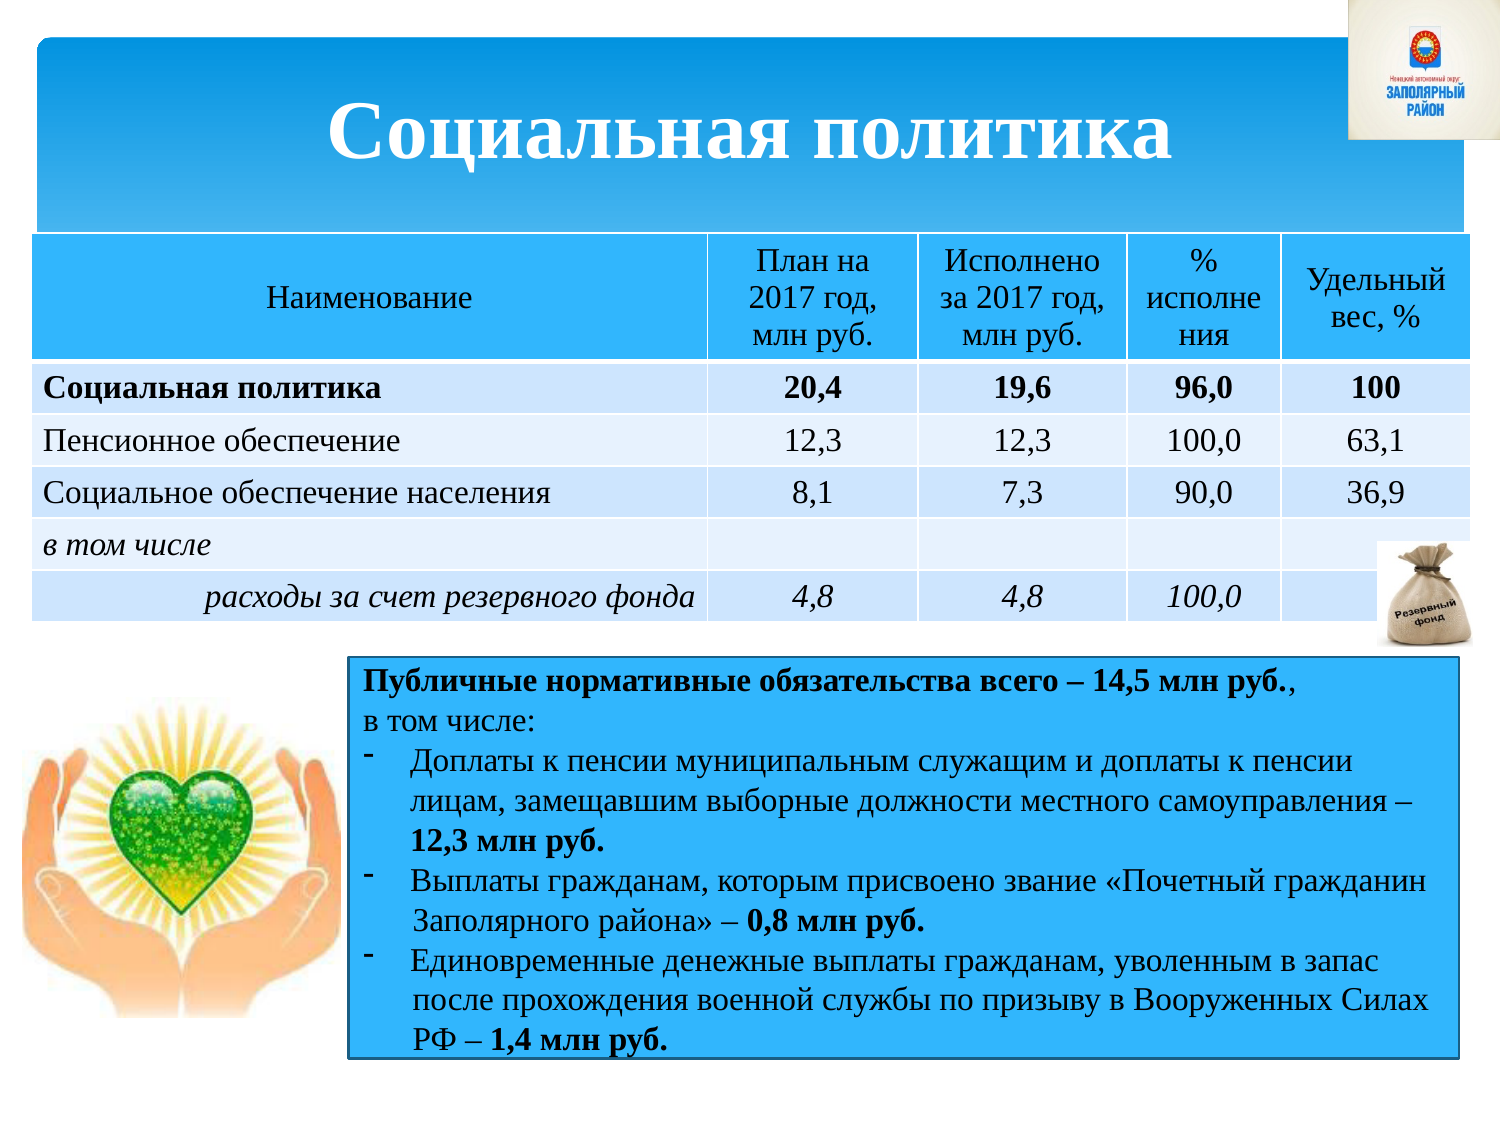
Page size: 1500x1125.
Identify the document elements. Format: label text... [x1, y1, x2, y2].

table_cell 7,3 [919, 467, 1126, 517]
table_header Исполнено за 2017 год, млн руб. [919, 234, 1126, 359]
table_cell 100,0 [1128, 415, 1280, 465]
table_header Удельный вес, % [1282, 234, 1470, 359]
table_header Наименование [32, 234, 707, 359]
table_cell [708, 519, 917, 569]
table_header % исполнения [1128, 234, 1280, 359]
table_cell [1128, 519, 1280, 569]
table_cell [1282, 519, 1470, 569]
table_cell 12,3 [708, 415, 917, 465]
picture [22, 697, 342, 1018]
table_cell 19,6 [919, 364, 1126, 413]
text_box Публичные нормативные обязательства всего – 14,5 млн руб., в том числе: Доплаты к пенсии муниципальным служащим и доплаты к пенсии лицам, замещавшим выборные должности местного самоуправления – 12,3 млн руб. Выплаты гражданам, которым присвоено звание «Почетный гражданин Заполярного района» – 0,8 млн руб. Единовременные денежные выплаты гражданам, уволенным в запас после прохождения военной службы по призыву в Вооруженных Силах РФ – 1,4 млн руб. [347, 656, 1460, 1060]
table_cell 100,0 [1128, 571, 1280, 621]
table_cell расходы за счет резервного фонда [32, 571, 707, 621]
table_cell Социальное обеспечение населения [32, 467, 707, 517]
table_cell 4,8 [708, 571, 917, 621]
table_header План на 2017 год, млн руб. [708, 234, 917, 359]
table_cell 96,0 [1128, 364, 1280, 413]
table_cell 100 [1282, 364, 1470, 413]
table_cell 12,3 [919, 415, 1126, 465]
table_cell Пенсионное обеспечение [32, 415, 707, 465]
table_cell 8,1 [708, 467, 917, 517]
picture [1348, 0, 1500, 140]
table_cell 20,4 [708, 364, 917, 413]
table_cell 63,1 [1282, 415, 1470, 465]
table_cell [1282, 571, 1371, 621]
table_cell Социальная политика [32, 364, 707, 413]
picture [1376, 541, 1473, 647]
table_cell [919, 519, 1126, 569]
title Социальная политика [75, 90, 1425, 161]
table_cell 90,0 [1128, 467, 1280, 517]
table_cell в том числе [32, 519, 707, 569]
table_cell 36,9 [1282, 467, 1470, 517]
table_cell 4,8 [919, 571, 1126, 621]
